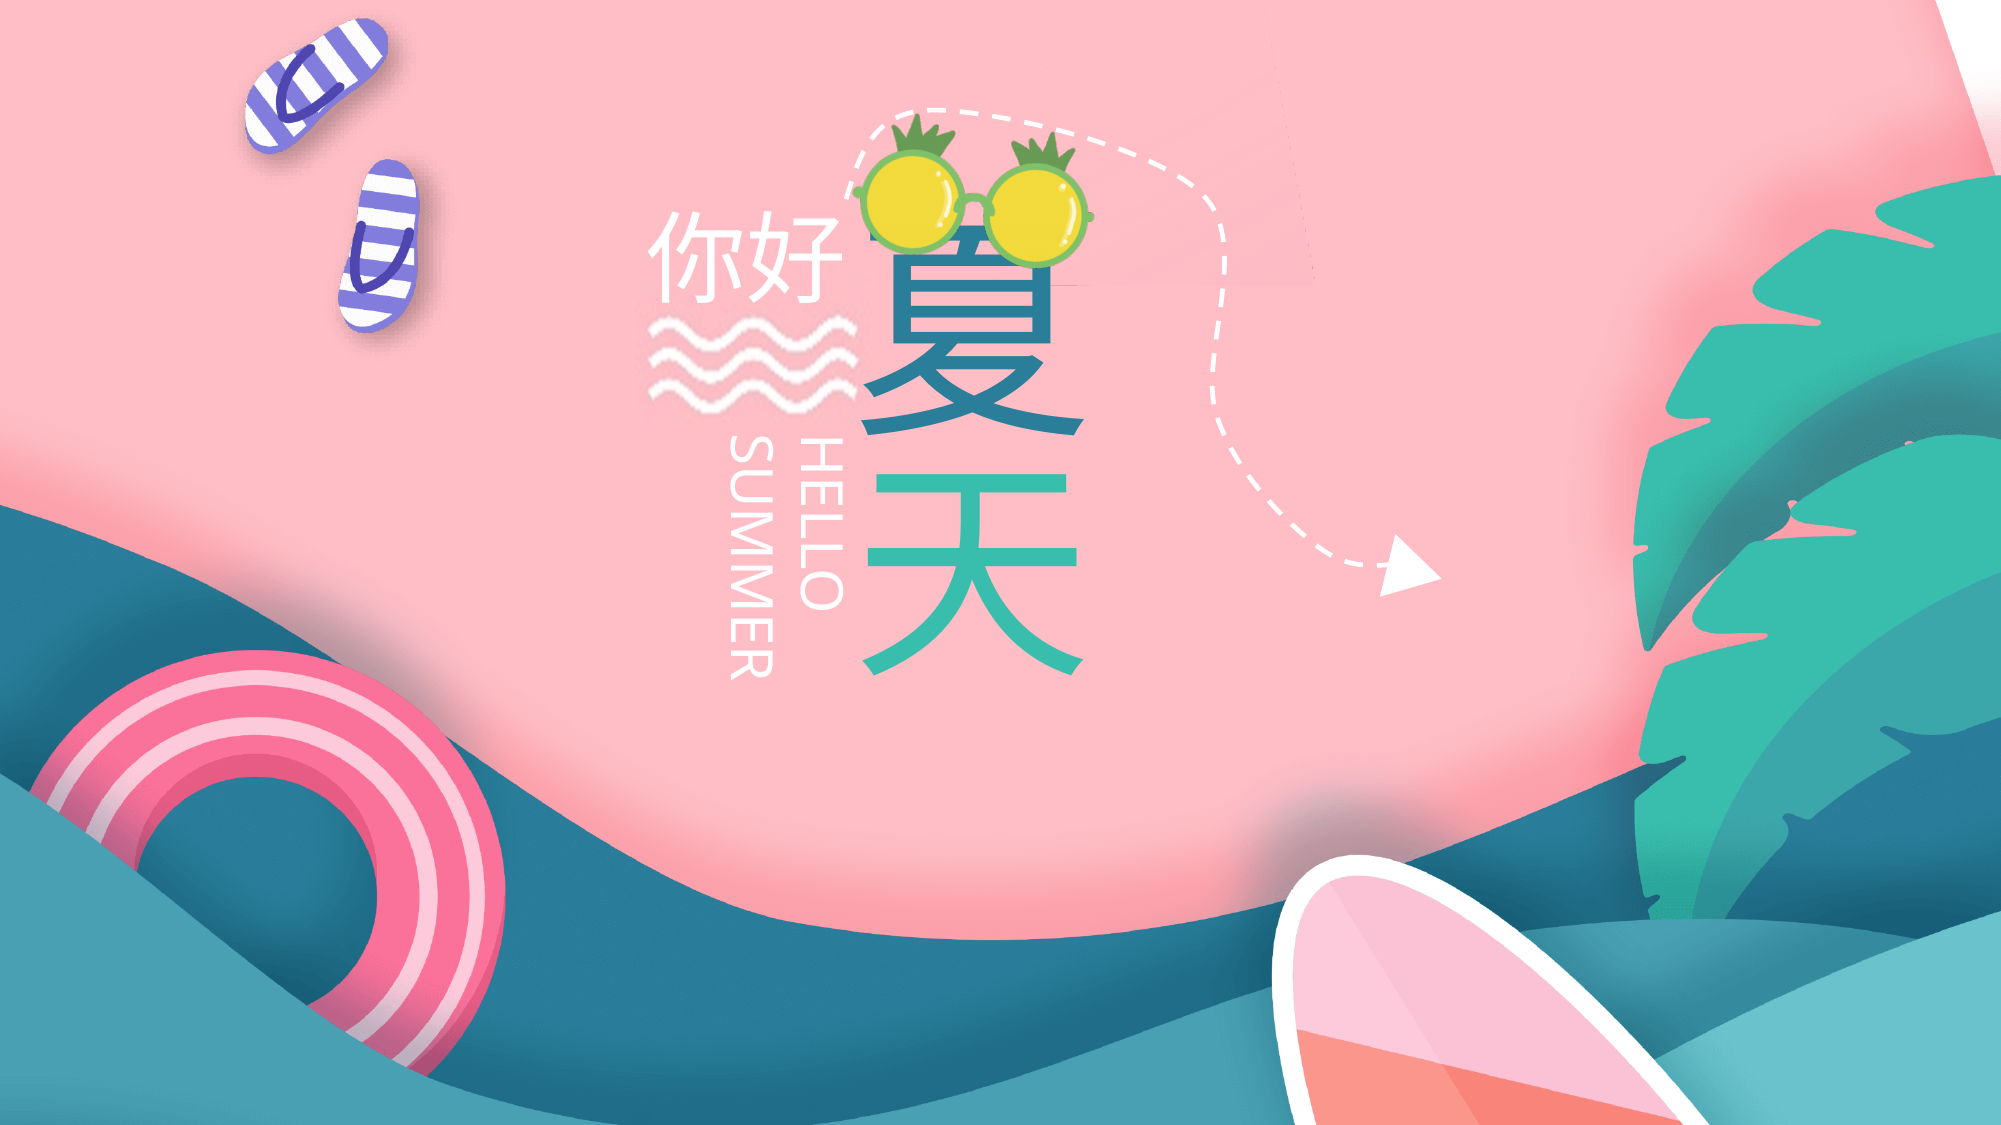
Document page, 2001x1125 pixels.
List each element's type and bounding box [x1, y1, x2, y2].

picture [0, 0, 2001, 1125]
text_box [846, 110, 1441, 603]
text_box [827, 94, 1131, 475]
